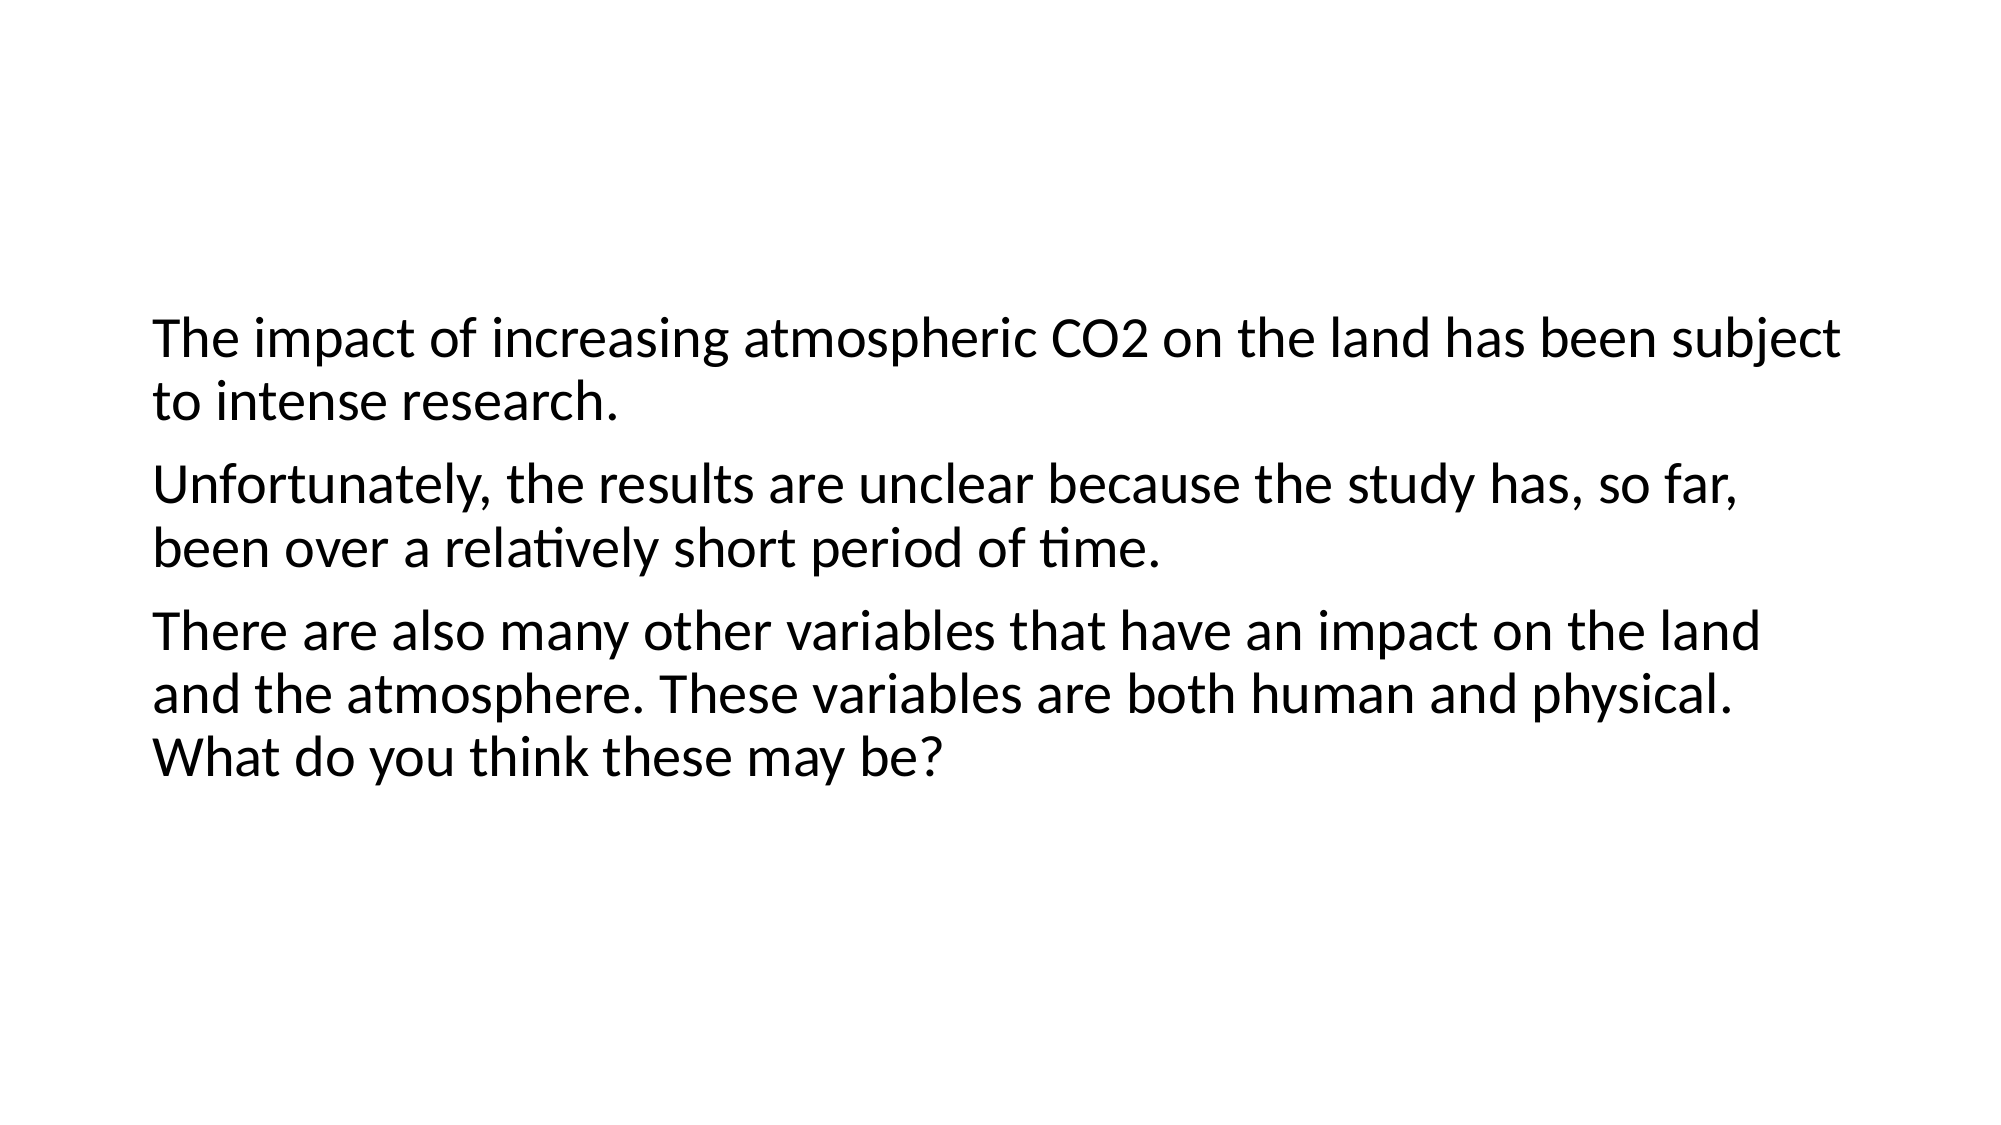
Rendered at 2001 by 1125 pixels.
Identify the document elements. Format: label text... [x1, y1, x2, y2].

list The impact of increasing atmospheric CO2 on the land has been subject to intense research. Unfortunately, the results are unclear because the study has, so far, been over a relatively short period of time. There are also many other variables that have an impact on the land and the atmosphere. These variables are both human and physical. What do you think these may be? [137, 299, 1863, 1014]
